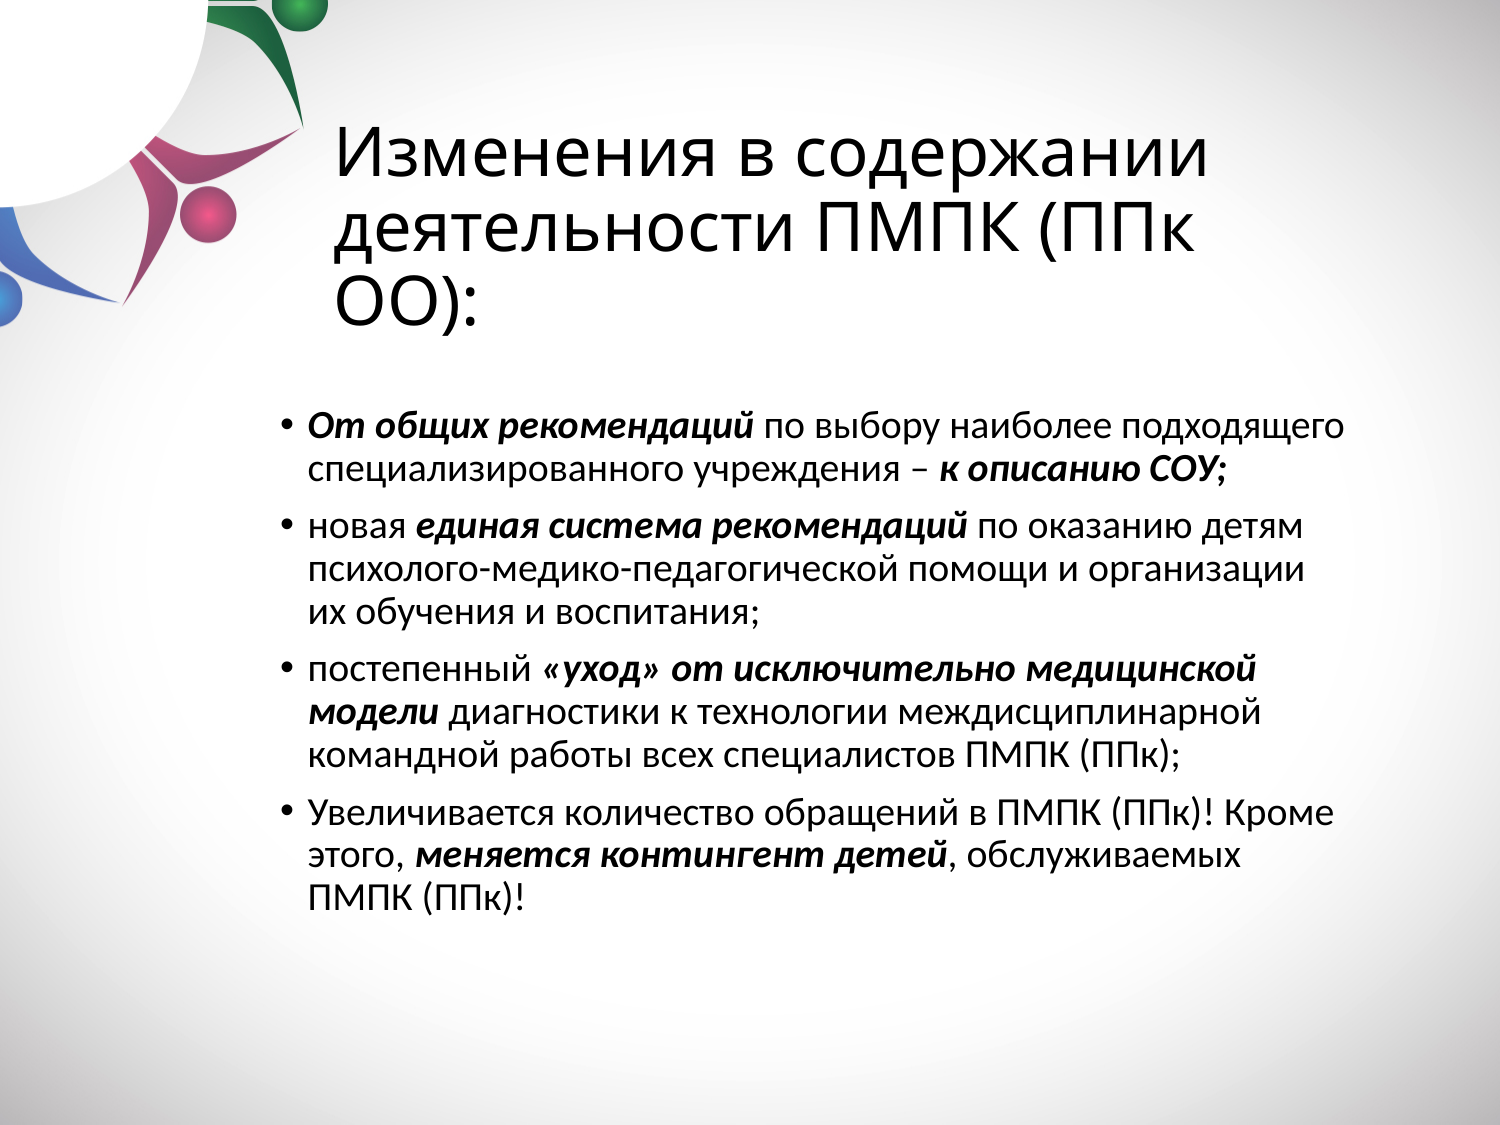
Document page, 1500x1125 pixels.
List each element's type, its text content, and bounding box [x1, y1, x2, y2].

picture [0, 0, 1500, 1125]
title Изменения в содержании деятельности ПМПК (ППк ОО): [318, 120, 1309, 338]
list От общих рекомендаций по выбору наиболее подходящего специализированного учреждения – к описанию СОУ; новая единая система рекомендаций по оказанию детям психолого-медико-педагогической помощи и организации их обучения и воспитания; постепенный «уход» от исклю­чительно медицинской модели диагностики к технологии междисциплинарной командной работы всех специалистов ПМПК (ППк); Увеличивается количество обращений в ПМПК (ППк)! Кроме этого, меняется контингент детей, обслуживаемых ПМПК (ППк)! [265, 396, 1363, 936]
